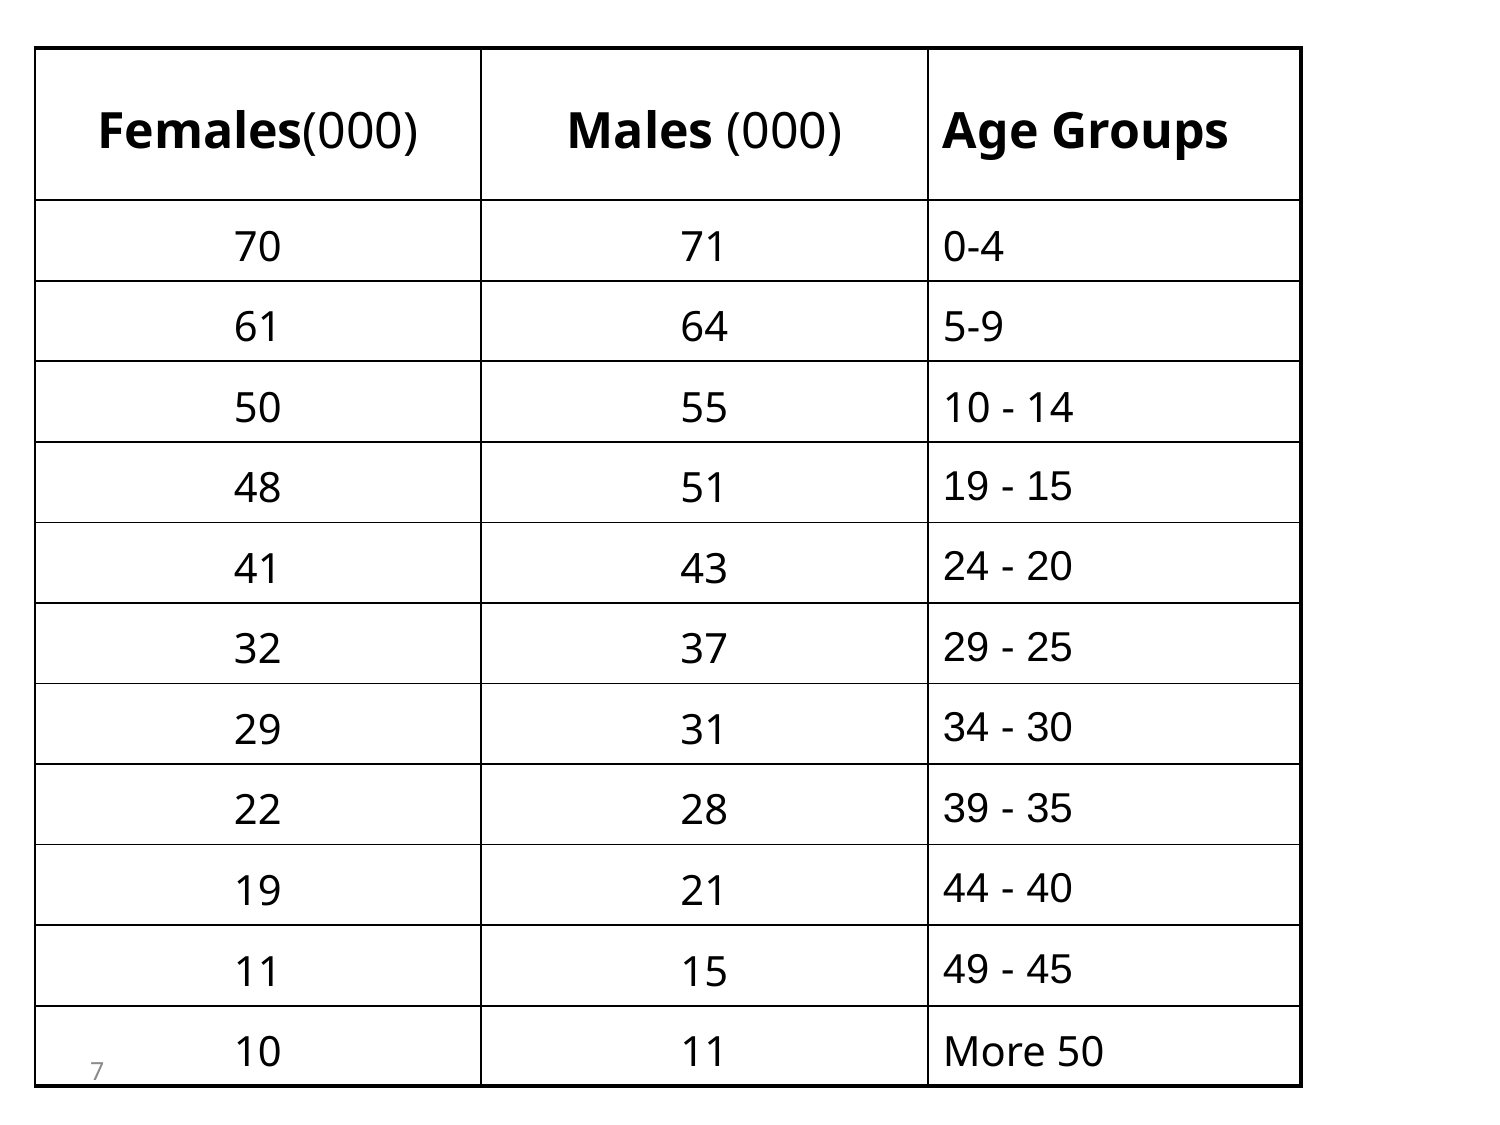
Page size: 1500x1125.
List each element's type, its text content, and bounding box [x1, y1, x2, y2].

table_cell 0-4 [929, 201, 1299, 280]
table_cell 15 [482, 926, 927, 1005]
table_cell 41 [36, 523, 480, 602]
table_header Females(000) [36, 50, 480, 199]
table_cell 51 [482, 443, 927, 522]
table_header Males (000) [482, 50, 927, 199]
table_cell 61 [36, 282, 480, 360]
table_cell 71 [482, 201, 927, 280]
table_cell 64 [482, 282, 927, 360]
table_cell 10 - 14 [929, 362, 1299, 441]
table_cell 37 [482, 604, 927, 683]
table_cell 43 [482, 523, 927, 602]
table_cell 55 [482, 362, 927, 441]
table_cell 28 [482, 765, 927, 844]
table_cell 25 - 29 [929, 604, 1299, 683]
table_cell 50 [36, 362, 480, 441]
table_cell 19 [36, 845, 480, 924]
table_cell 11 [36, 926, 480, 1005]
table_cell 22 [36, 765, 480, 844]
table_cell 5-9 [929, 282, 1299, 360]
table_cell More 50 [929, 1007, 1299, 1084]
table_cell 31 [482, 684, 927, 763]
table_cell 11 [482, 1007, 927, 1084]
table_cell 35 - 39 [929, 765, 1299, 844]
table_cell 21 [482, 845, 927, 924]
table_cell 10 [36, 1007, 480, 1084]
table_cell 20 - 24 [929, 523, 1299, 602]
table_cell 48 [36, 443, 480, 522]
table_cell 40 - 44 [929, 845, 1299, 924]
table_header Age Groups [929, 50, 1299, 199]
table_cell 32 [36, 604, 480, 683]
table_cell 30 - 34 [929, 684, 1299, 763]
table_cell 29 [36, 684, 480, 763]
table_cell 45 - 49 [929, 926, 1299, 1005]
table_cell 15 - 19 [929, 443, 1299, 522]
table_cell 70 [36, 201, 480, 280]
slide_number 7 [75, 1042, 425, 1103]
